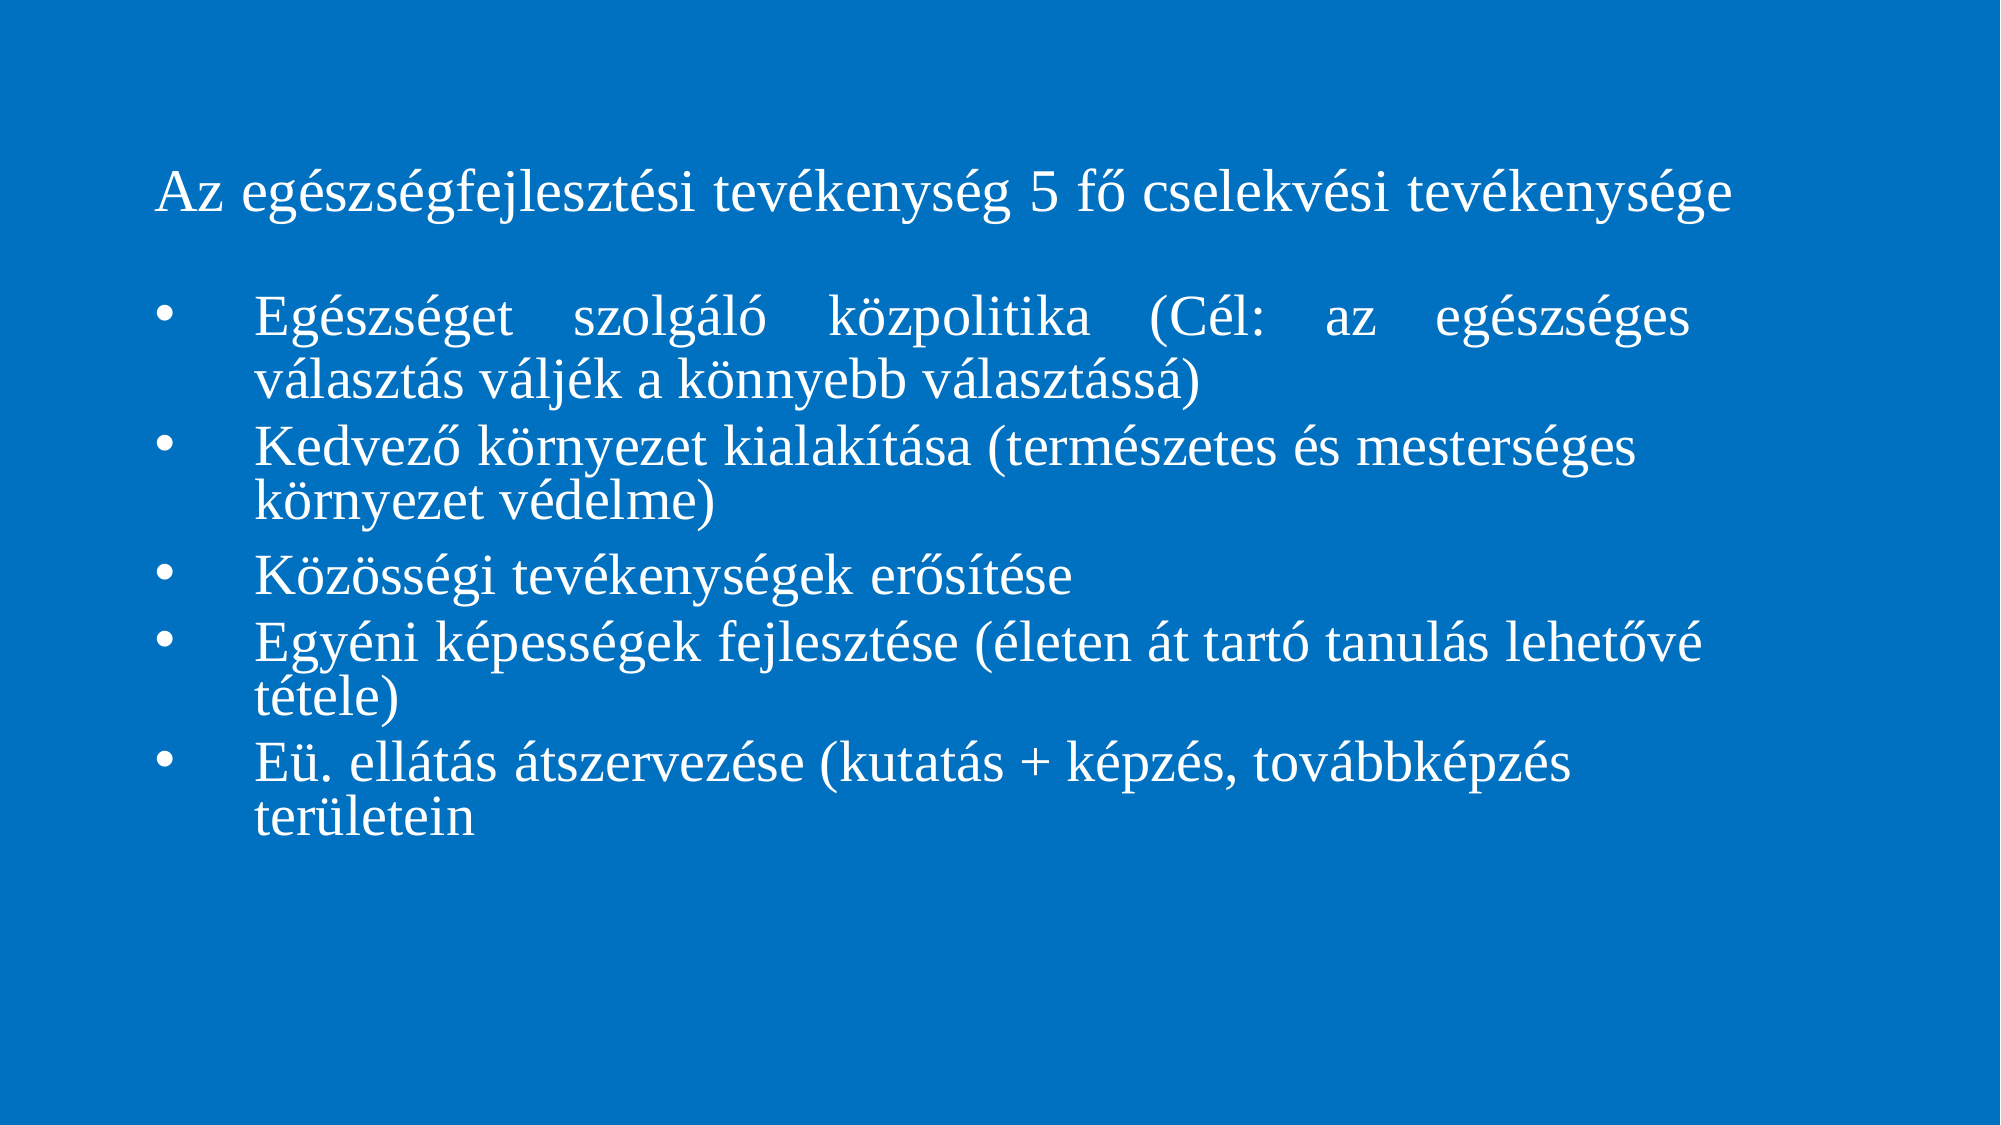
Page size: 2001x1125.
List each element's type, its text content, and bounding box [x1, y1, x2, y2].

title Az egészségfejlesztési tevékenység 5 fő cselekvési tevékenysége [137, 59, 1897, 278]
list Egészséget szolgáló közpolitika (Cél: az egészséges választás váljék a könnyebb választássá) Kedvező környezet kialakítása (természetes és mesterséges környezet védelme) Közösségi tevékenységek erősítése Egyéni képességek fejlesztése (életen át tartó tanulás lehetővé tétele) Eü. ellátás átszervezése (kutatás + képzés, továbbképzés területein [137, 277, 1863, 1089]
